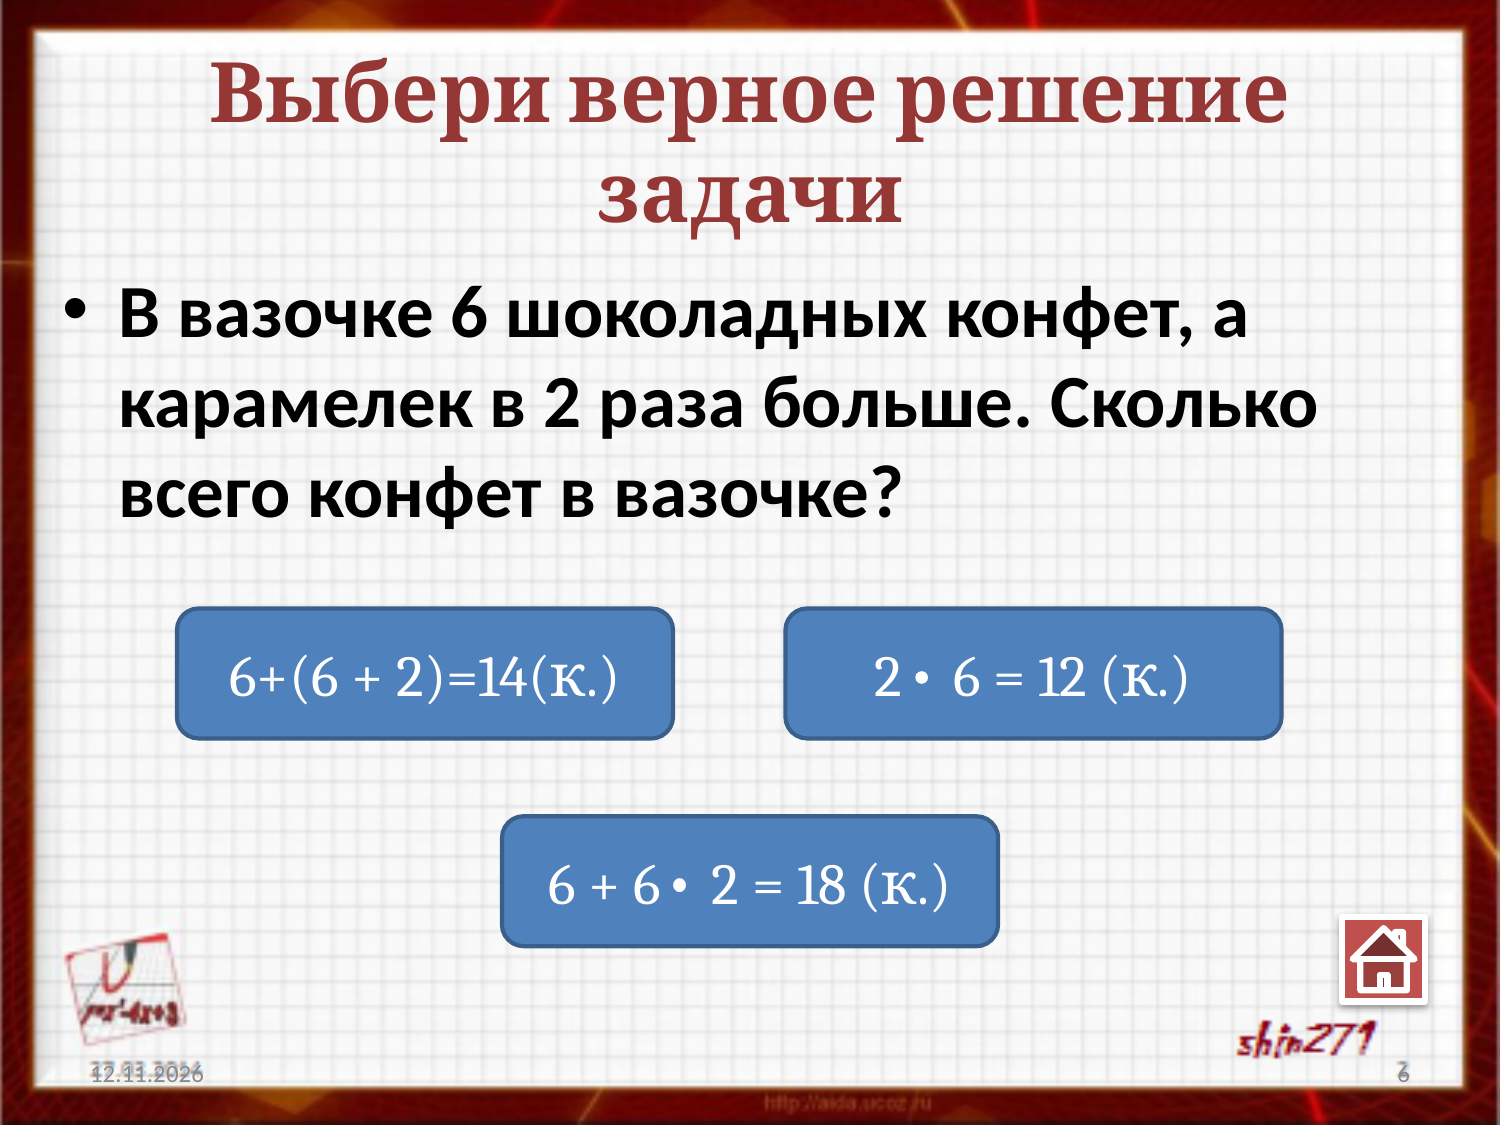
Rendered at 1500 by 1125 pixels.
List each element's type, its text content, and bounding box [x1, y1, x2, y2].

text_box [501, 815, 999, 947]
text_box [785, 608, 1282, 739]
title Выбери верное решение задачи [75, 45, 1425, 233]
list В вазочке 6 шоколадных конфет, а карамелек в 2 раза больше. Сколько всего конфет в вазочке? [47, 255, 1453, 532]
picture [0, 0, 1500, 1125]
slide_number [75, 1042, 425, 1103]
slide_number 6 [1074, 1042, 1425, 1103]
text_box [1339, 914, 1428, 1005]
text_box 6+(6 + 2)=14(к.) [174, 606, 676, 741]
